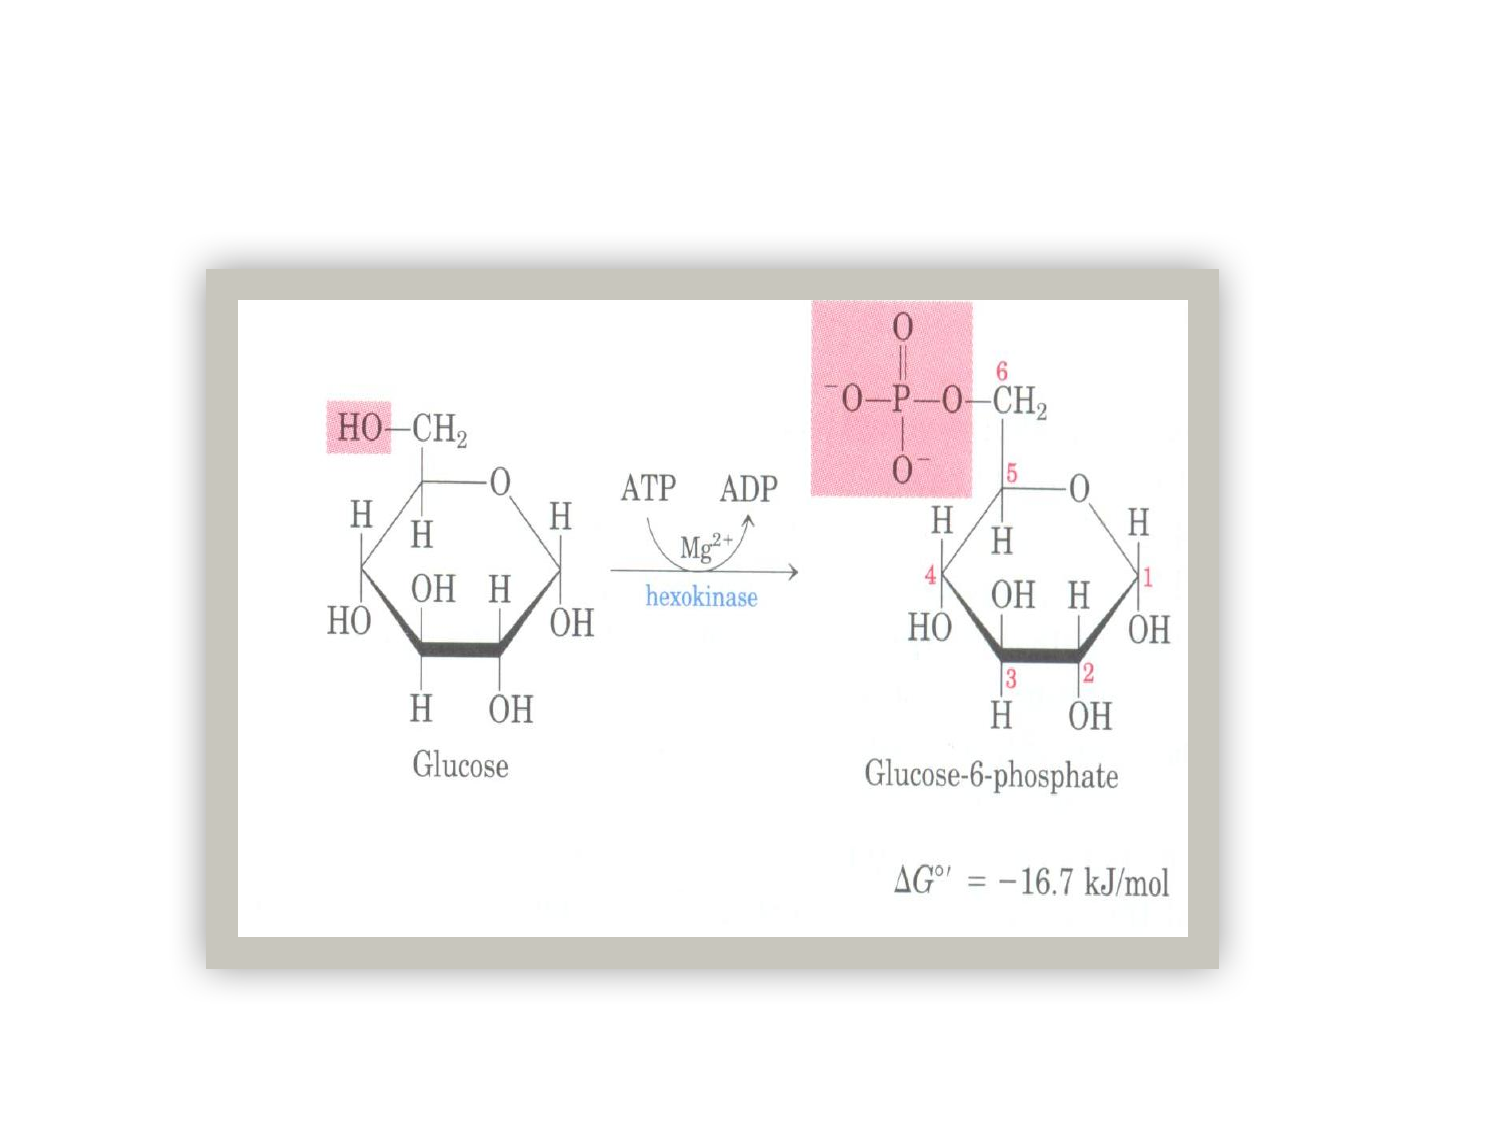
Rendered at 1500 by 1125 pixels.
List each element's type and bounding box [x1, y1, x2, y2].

list [237, 299, 1188, 938]
